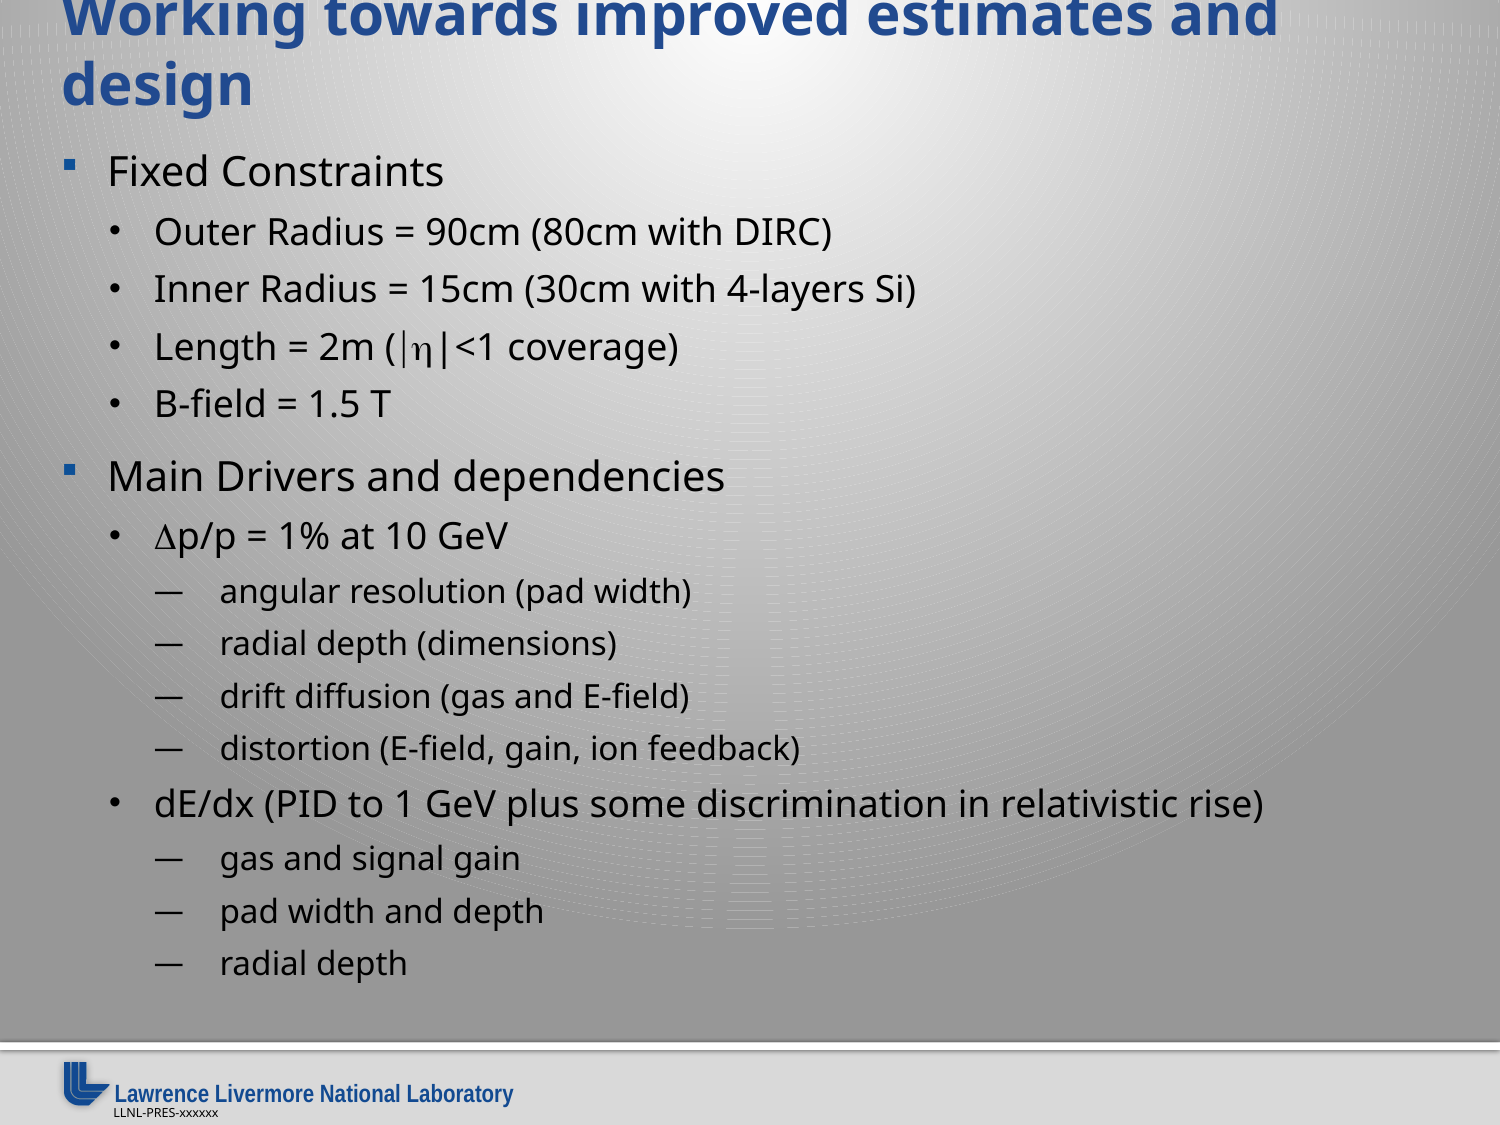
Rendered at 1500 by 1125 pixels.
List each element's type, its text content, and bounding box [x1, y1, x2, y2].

title Working towards improved estimates and design [46, 1, 1397, 94]
picture [56, 1060, 112, 1111]
list Fixed Constraints Outer Radius = 90cm (80cm with DIRC) Inner Radius = 15cm (30cm with 4-layers Si) Length = 2m (|h|<1 coverage) B-field = 1.5 T Main Drivers and dependencies Dp/p = 1% at 10 GeV angular resolution (pad width) radial depth (dimensions) drift diffusion (gas and E-field) distortion (E-field, gain, ion feedback) dE/dx (PID to 1 GeV plus some discrimination in relativistic rise) gas and signal gain pad width and depth radial depth [32, 129, 1475, 905]
